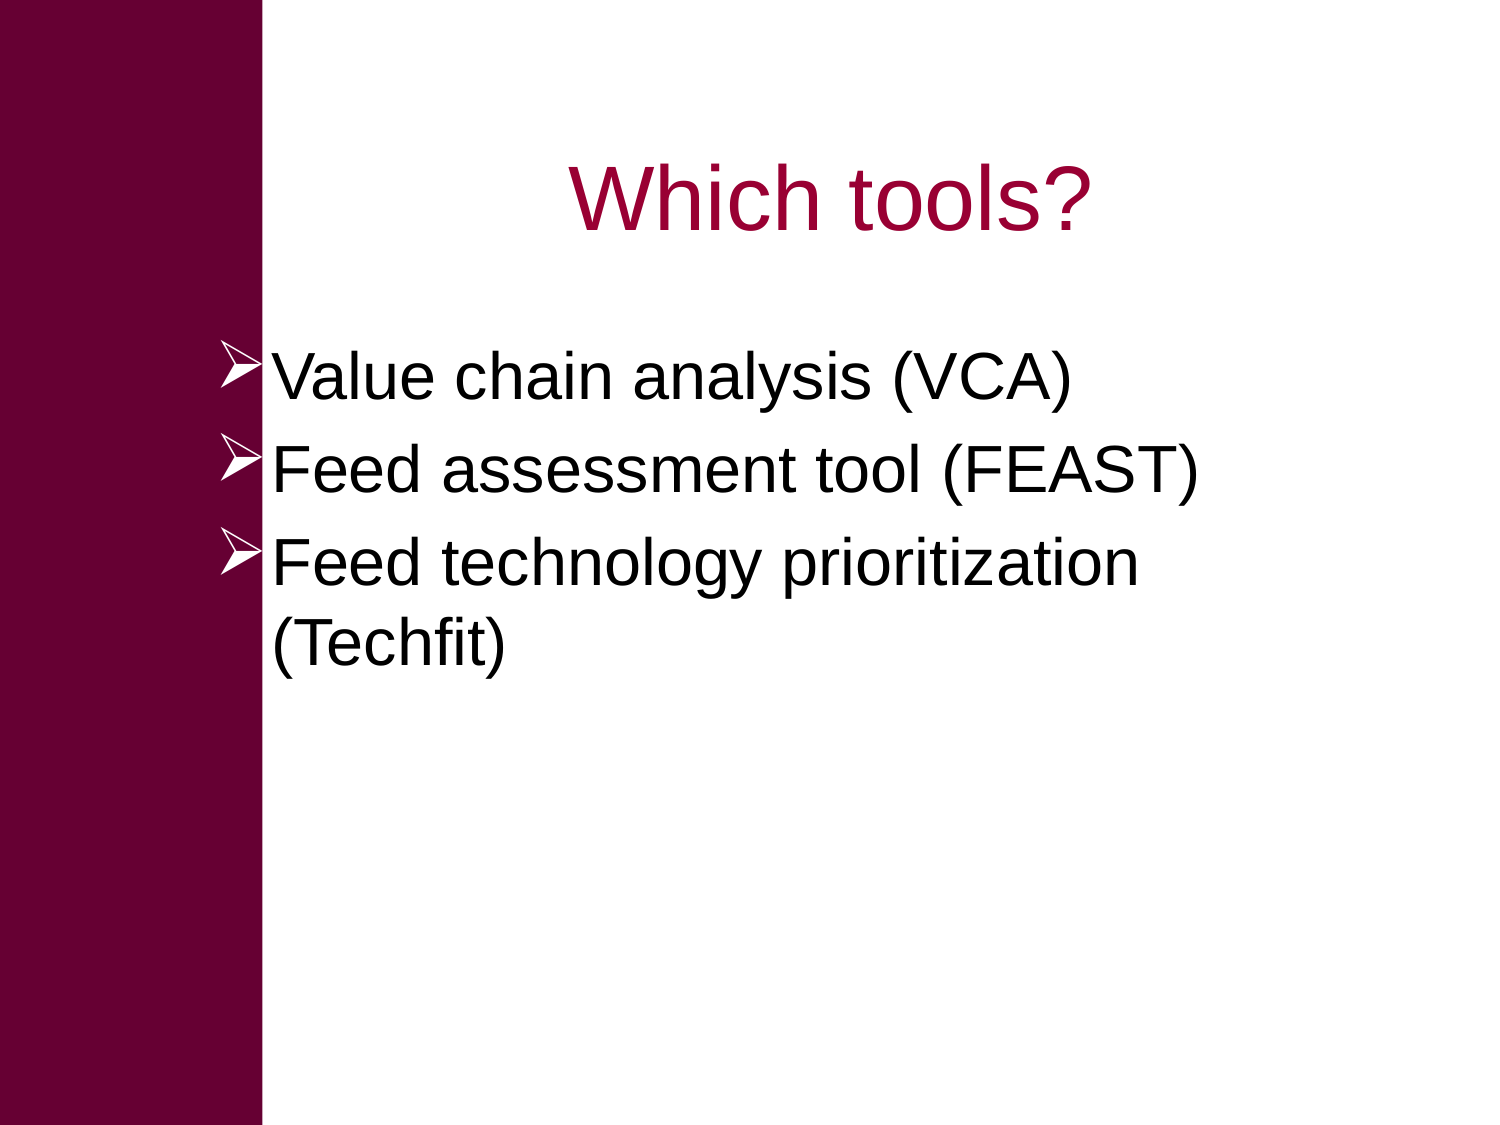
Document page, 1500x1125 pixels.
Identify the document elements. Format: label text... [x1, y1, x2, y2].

list Value chain analysis (VCA) Feed assessment tool (FEAST) Feed technology prioritization (Techfit) [199, 324, 1401, 1001]
title Which tools? [274, 99, 1388, 288]
